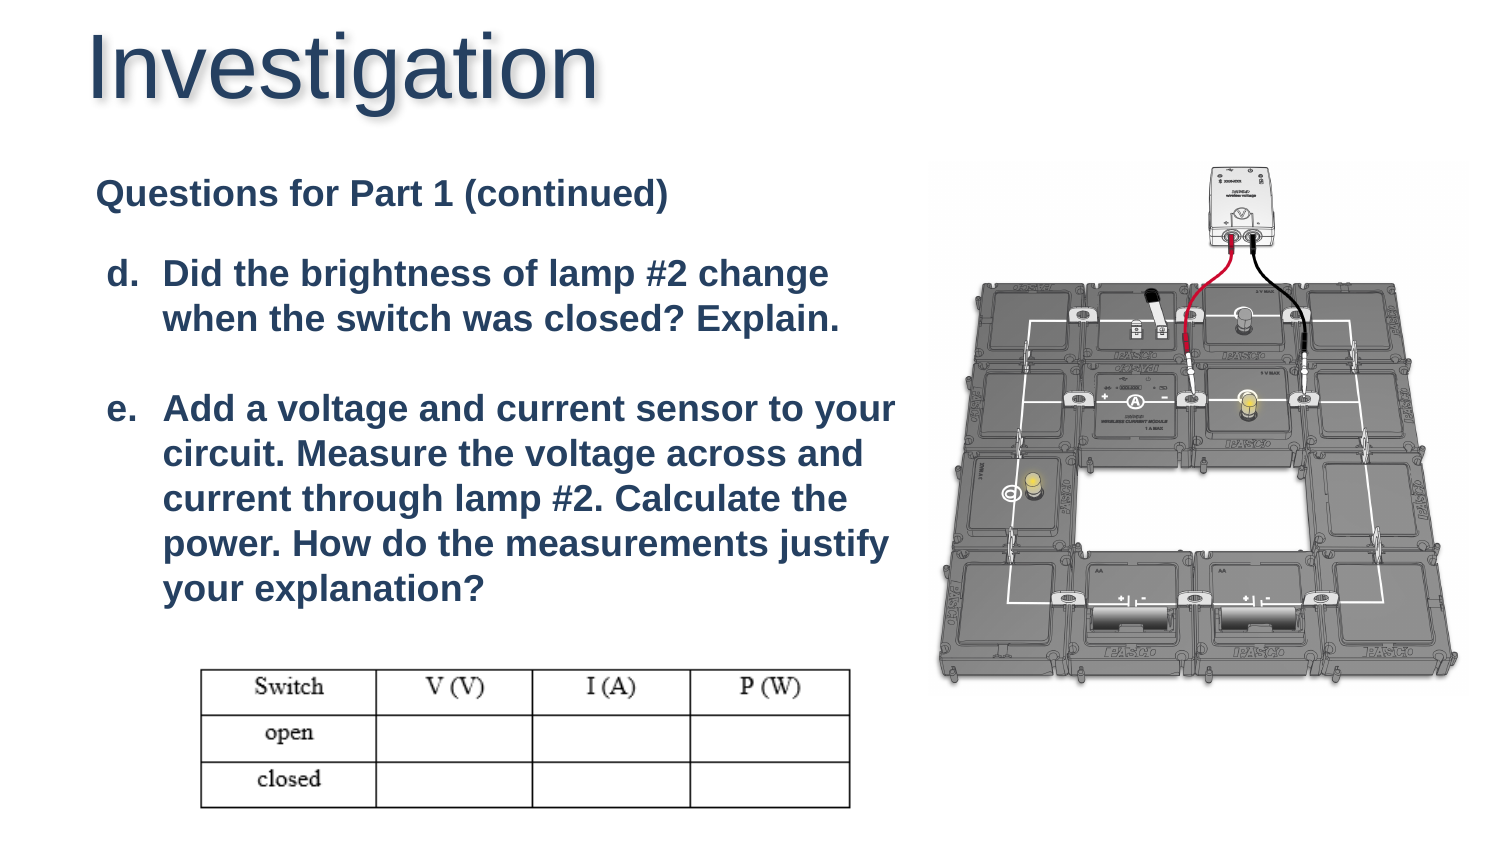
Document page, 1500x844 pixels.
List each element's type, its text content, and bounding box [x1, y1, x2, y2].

text_box Did the brightness of lamp #2 change when the switch was closed? Explain. Add a voltage and current sensor to your circuit. Measure the voltage across and current through lamp #2. Calculate the power. How do the measurements justify your explanation? [91, 241, 922, 662]
picture [927, 161, 1469, 696]
picture [184, 659, 858, 819]
text_box Investigation [70, 0, 1412, 185]
text_box Questions for Part 1 (continued) [80, 192, 922, 222]
